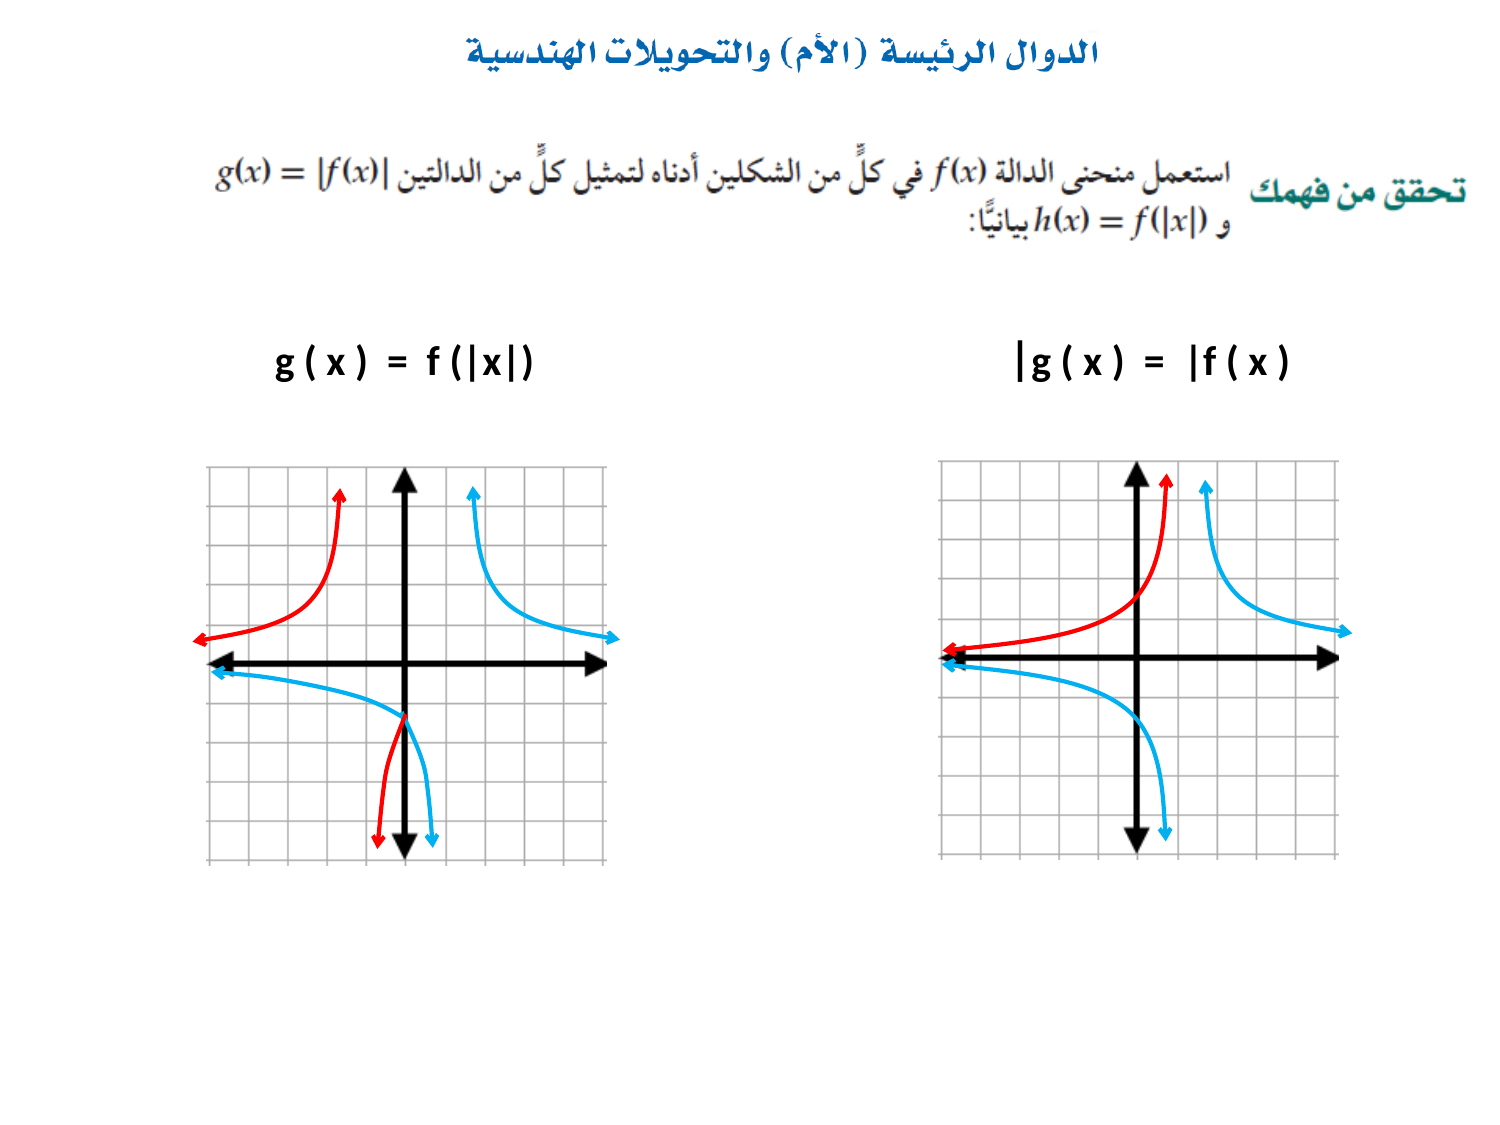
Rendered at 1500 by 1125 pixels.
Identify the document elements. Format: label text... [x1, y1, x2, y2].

picture [466, 30, 1099, 73]
text_box [1343, 623, 1353, 638]
text_box [612, 631, 620, 643]
text_box [192, 632, 201, 646]
picture [938, 455, 1340, 860]
text_box g ( x ) = f (|x|) [230, 326, 550, 392]
picture [1248, 175, 1474, 212]
picture [214, 143, 1233, 244]
picture [206, 462, 607, 866]
text_box g ( x ) = |f ( x )| [986, 326, 1306, 392]
